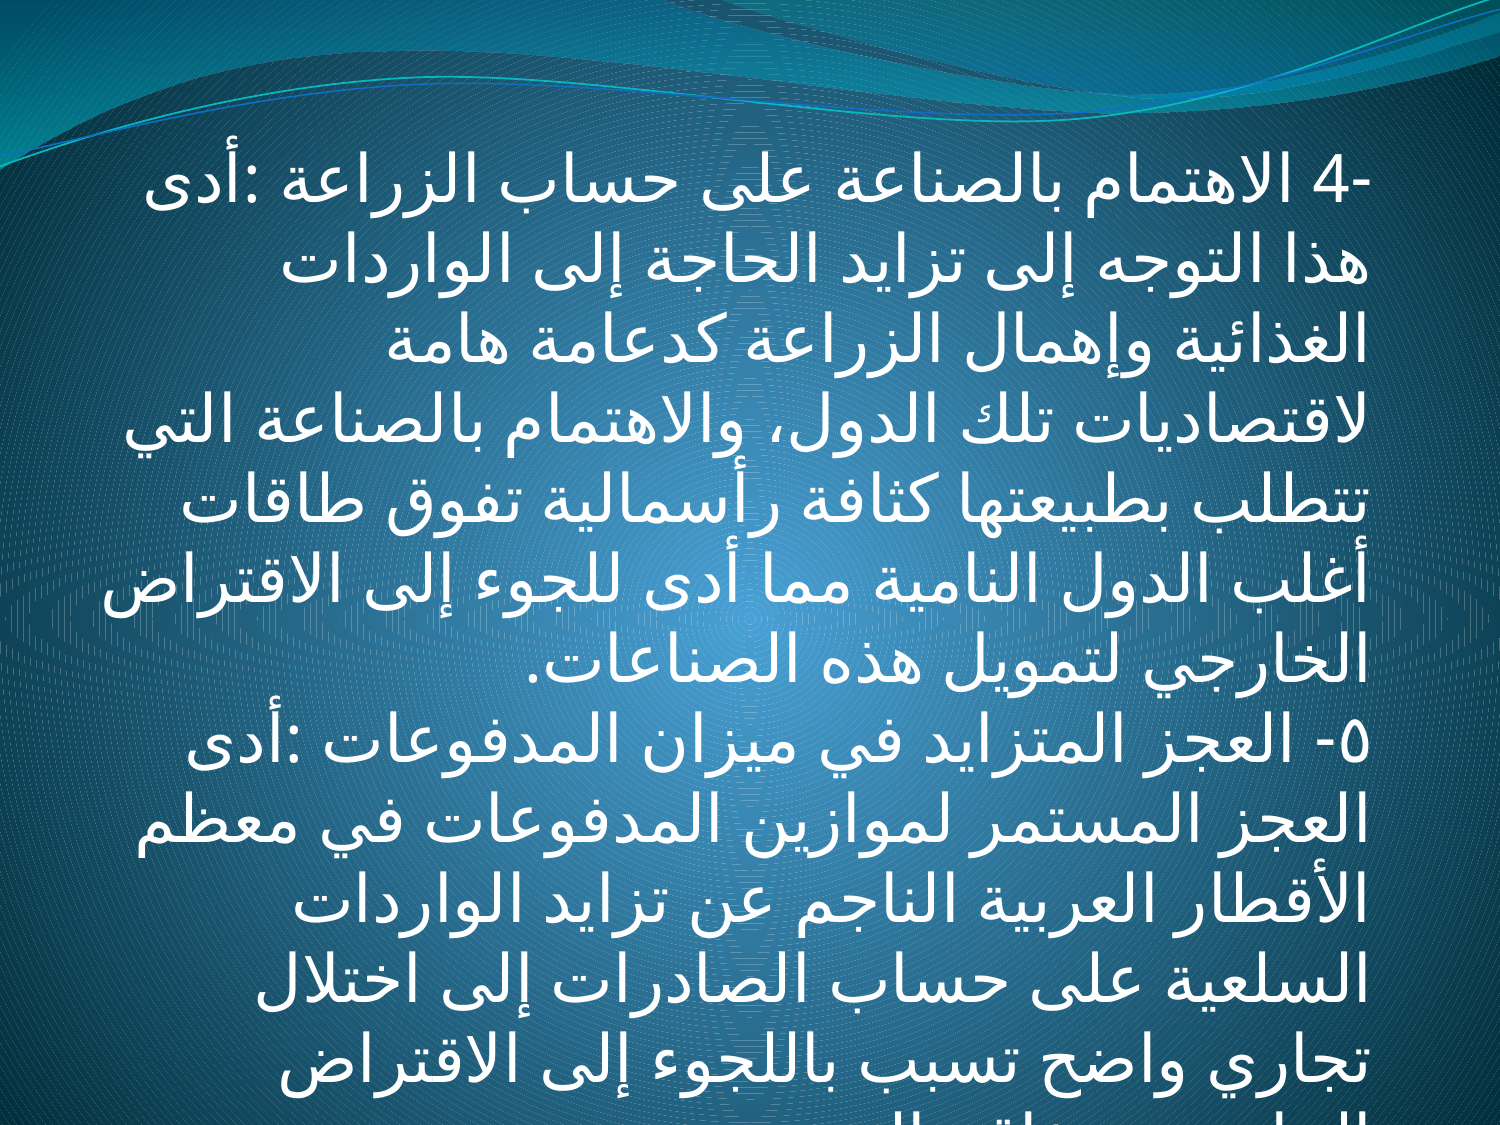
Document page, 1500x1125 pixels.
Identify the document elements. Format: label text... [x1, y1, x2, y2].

subtitle -4 الاهتمام بالصناعة على حساب الزراعة :أدى هذا التوجه إلى تزايد الحاجة إلى الواردات الغذائية وإهمال الزراعة كدعامة هامة لاقتصاديات تلك الدول، والاهتمام بالصناعة التي تتطلب بطبيعتها كثافة رأسمالية تفوق طاقات أغلب الدول النامية مما أدى للجوء إلى الاقتراض الخارجي لتمويل هذه الصناعات. ٥- العجز المتزايد في ميزان المدفوعات :أدى العجز المستمر لموازين المدفوعات في معظم الأقطار العربية الناجم عن تزايد الواردات السلعية على حساب الصادرات إلى اختلال تجاري واضح تسبب باللجوء إلى الاقتراض الخارجي وتفاقم المديونية. [87, 128, 1376, 914]
